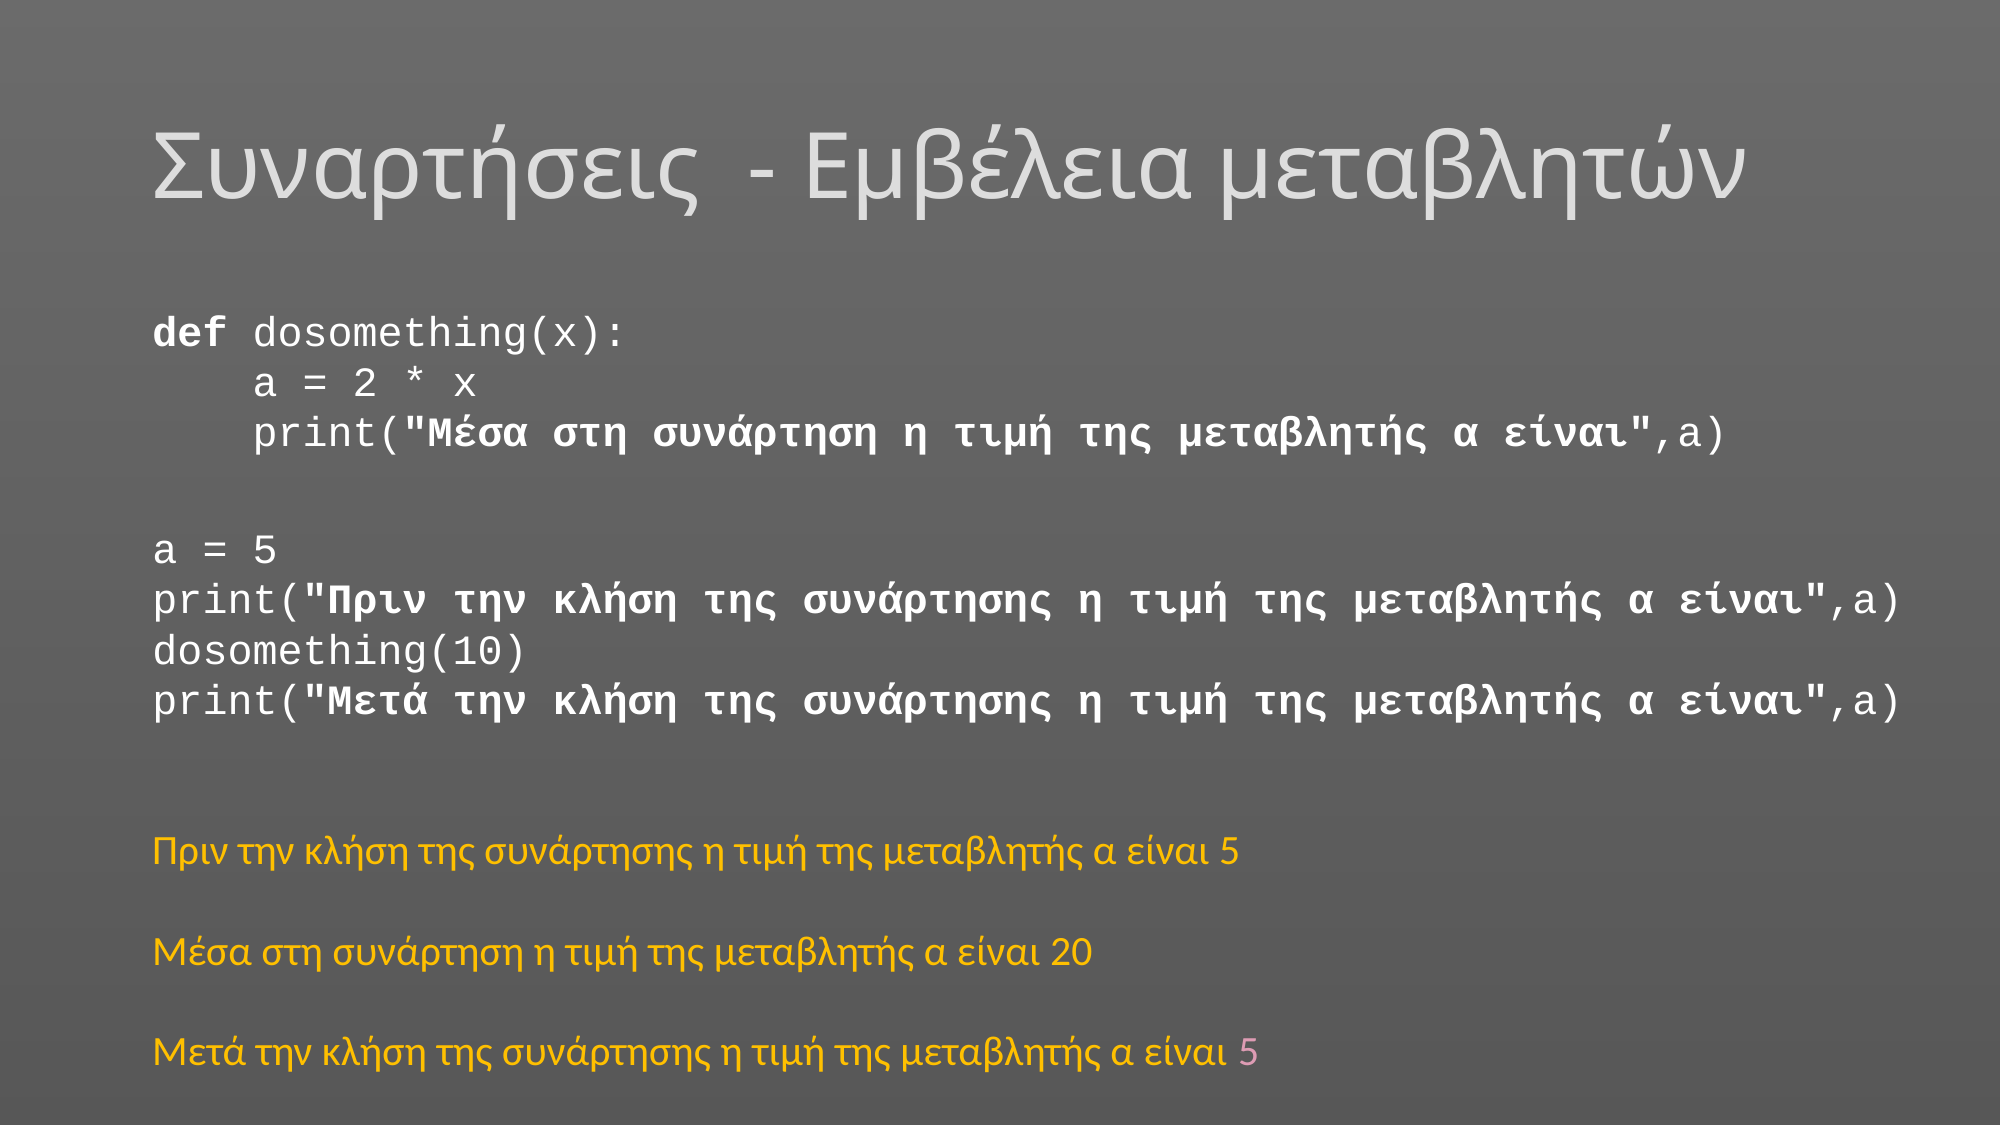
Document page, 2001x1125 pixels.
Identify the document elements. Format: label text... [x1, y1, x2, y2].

text_box Πριν την κλήση της συνάρτησης η τιμή της μεταβλητής α είναι 5 Μέσα στη συνάρτηση η τιμή της μεταβλητής α είναι 20 Μετά την κλήση της συνάρτησης η τιμή της μεταβλητής α είναι 5 [137, 815, 1903, 1081]
text_box def dosomething(x): a = 2 * x print("Μέσα στη συνάρτηση η τιμή της μεταβλητής α είναι",a) [137, 297, 1863, 463]
text_box a = 5 print("Πριν την κλήση της συνάρτησης η τιμή της μεταβλητής α είναι",a) dosomething(10) print("Μετά την κλήση της συνάρτησης η τιμή της μεταβλητής α είναι",a) [137, 514, 1980, 730]
title Συναρτήσεις - Εμβέλεια μεταβλητών [137, 59, 1863, 278]
